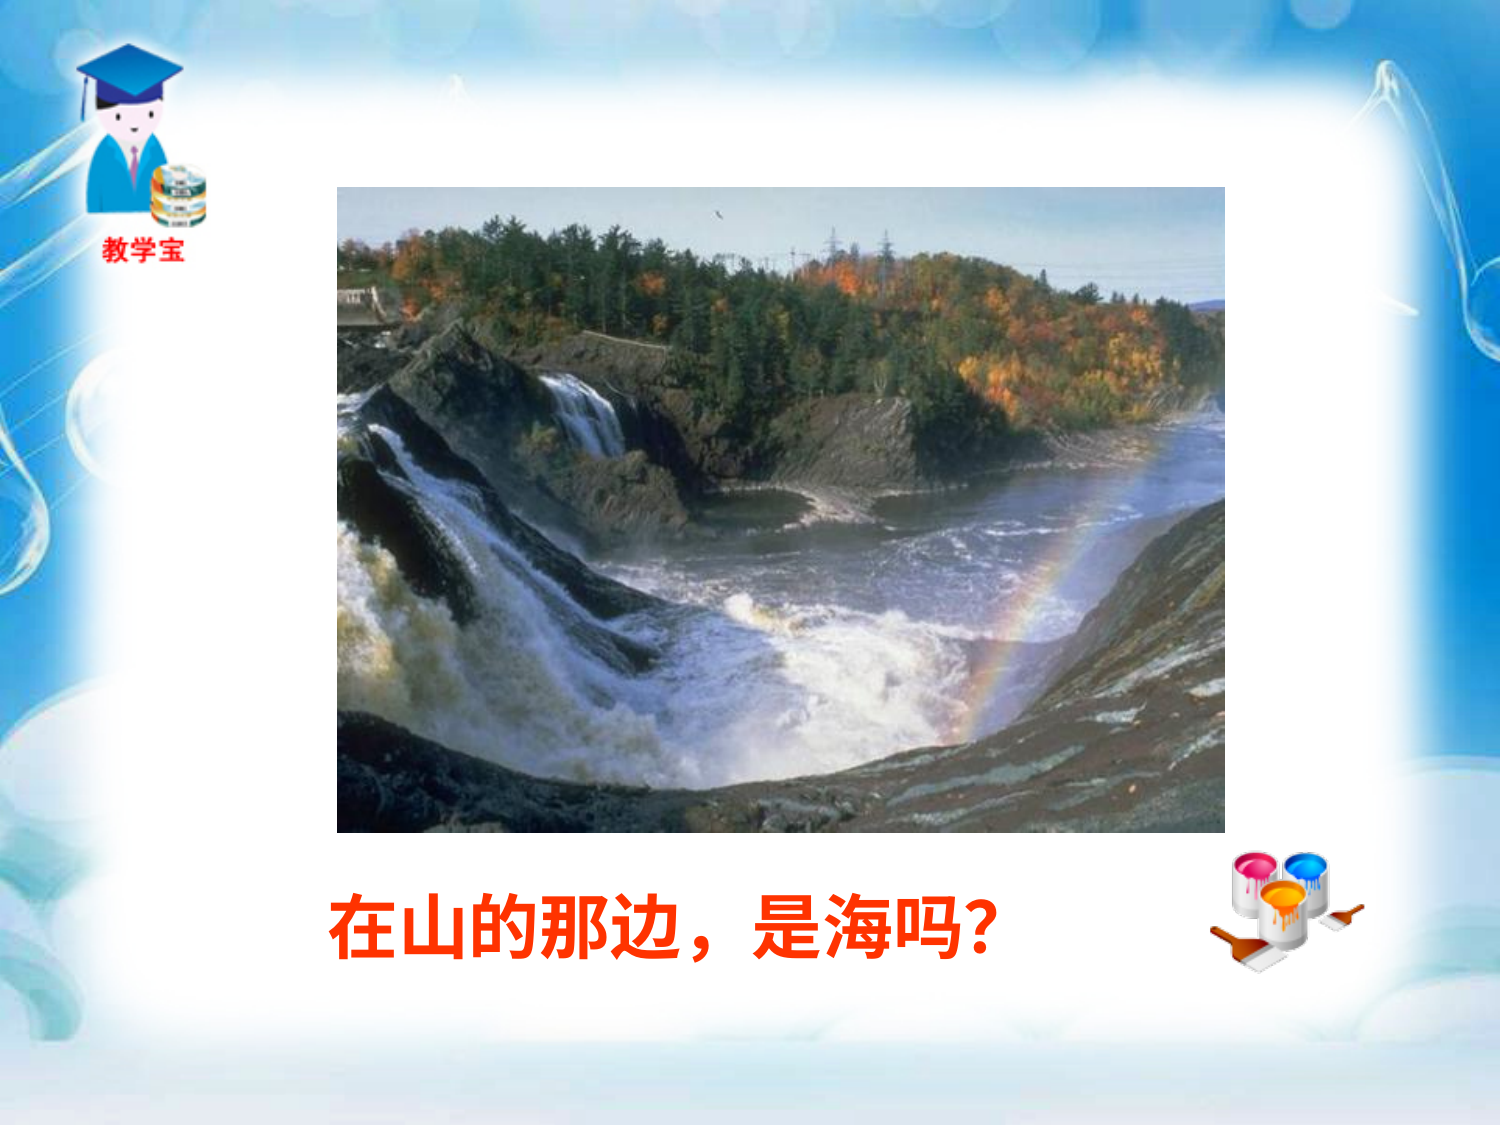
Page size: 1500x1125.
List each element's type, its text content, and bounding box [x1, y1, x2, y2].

text_box 在山的那边，是海吗？ [312, 874, 1182, 975]
picture [0, 0, 1500, 1125]
